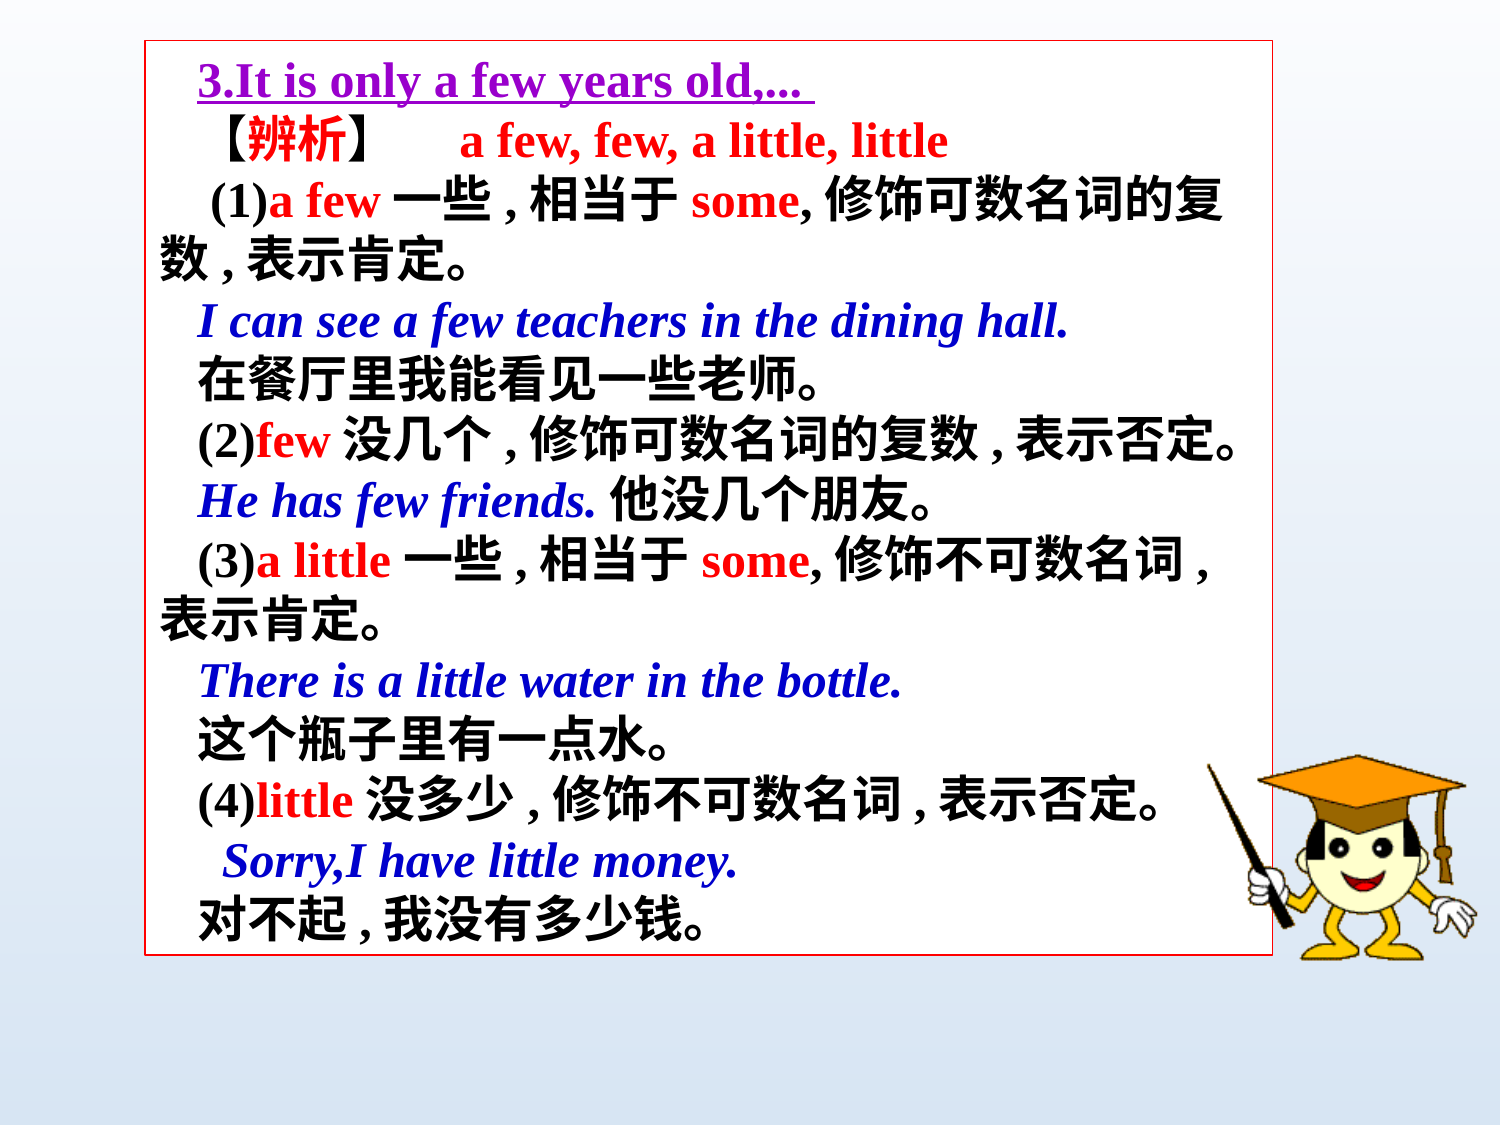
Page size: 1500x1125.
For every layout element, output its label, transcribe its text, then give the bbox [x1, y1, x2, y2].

picture [1187, 739, 1500, 975]
text_box 3.It is only a few years old,... 【辨析】 a few, few, a little, little (1)a few一些,相当于some,修饰可数名词的复数,表示肯定。 I can see a few teachers in the dining hall. 在餐厅里我能看见一些老师。 (2)few没几个,修饰可数名词的复数,表示否定。 He has few friends.他没几个朋友。 (3)a little一些,相当于some,修饰不可数名词,表示肯定。 There is a little water in the bottle. 这个瓶子里有一点水。 (4)little没多少,修饰不可数名词,表示否定。 Sorry,I have little money. 对不起,我没有多少钱。 [145, 40, 1273, 956]
